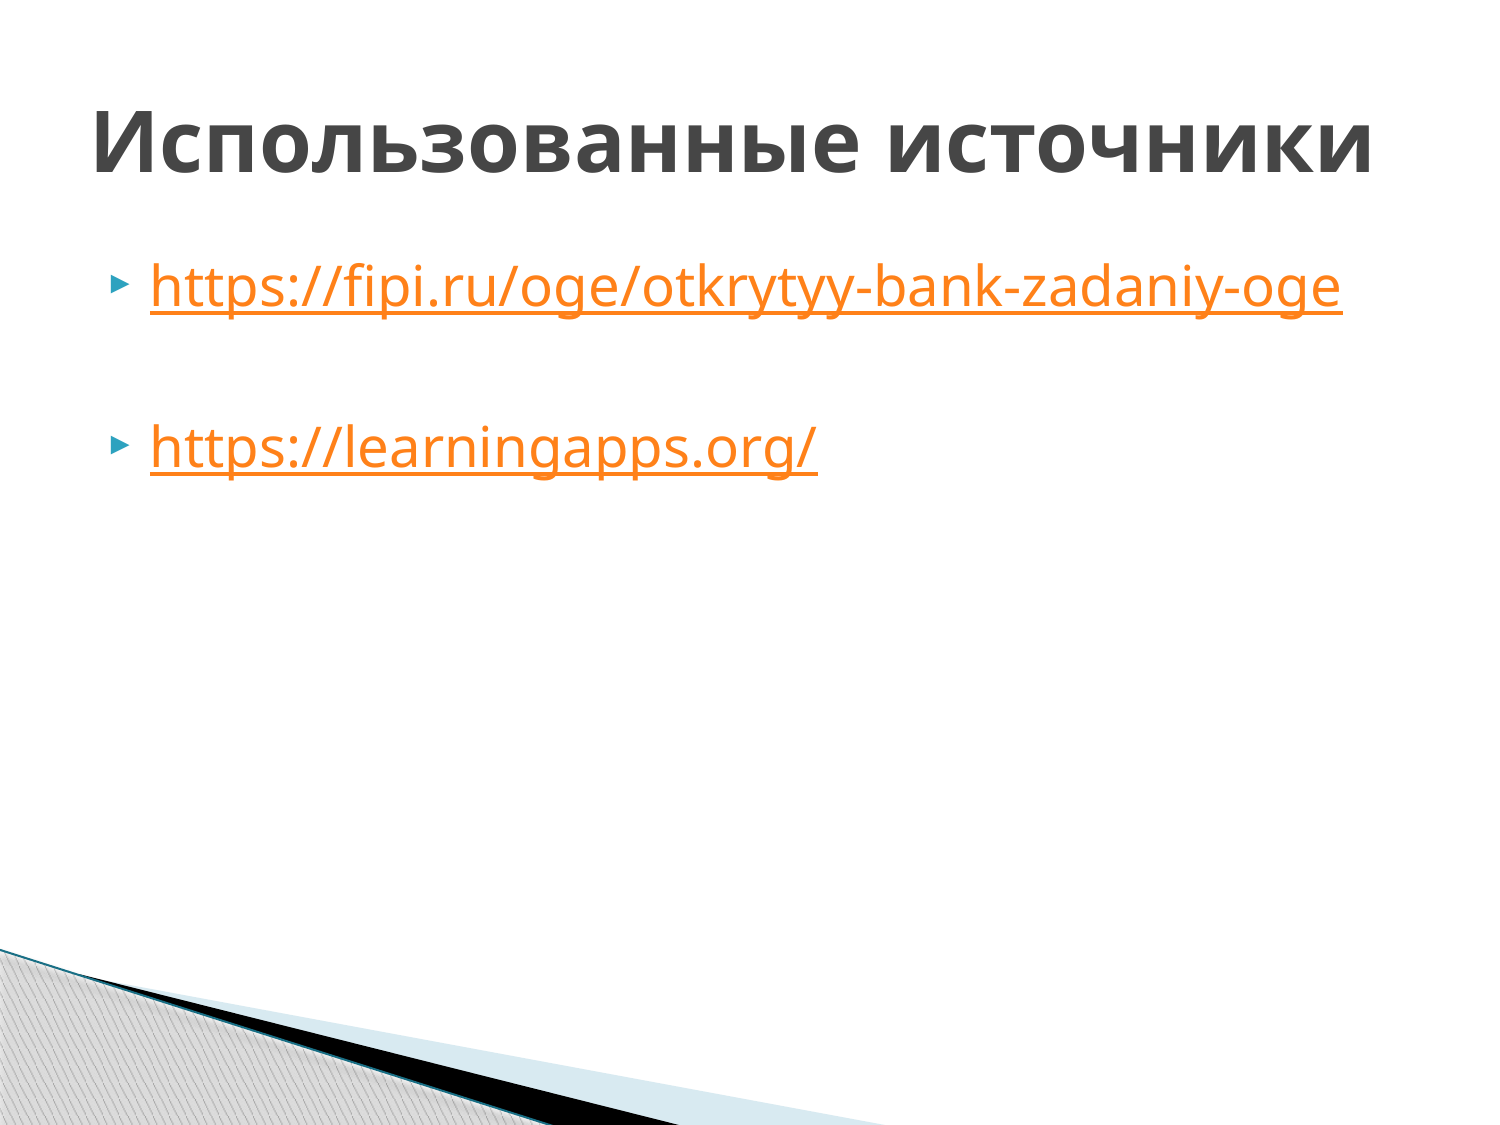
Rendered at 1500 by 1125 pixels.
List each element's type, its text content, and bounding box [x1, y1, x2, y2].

title Использованные источники [75, 45, 1425, 233]
list https://fipi.ru/oge/otkrytyy-bank-zadaniy-oge https://learningapps.org/ [75, 243, 1425, 986]
